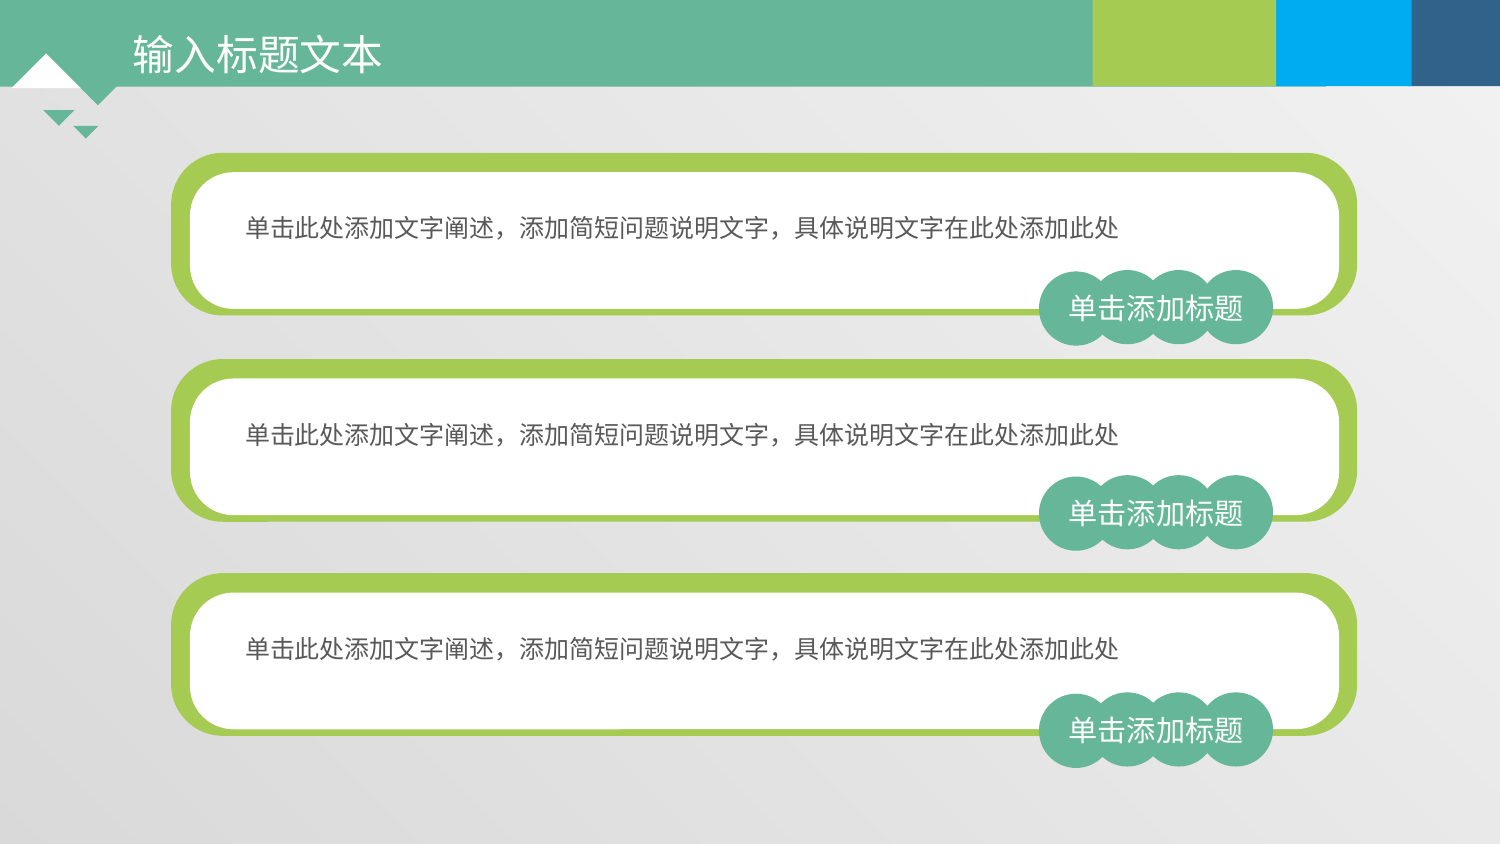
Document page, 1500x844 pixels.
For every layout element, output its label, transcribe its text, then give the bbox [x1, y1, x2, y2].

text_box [170, 152, 1358, 316]
text_box 单击添加标题 [1040, 325, 1271, 348]
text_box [170, 358, 1358, 522]
text_box 单击添加标题 [1040, 531, 1271, 553]
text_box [170, 572, 1358, 737]
text_box 单击添加标题 [1039, 745, 1272, 771]
